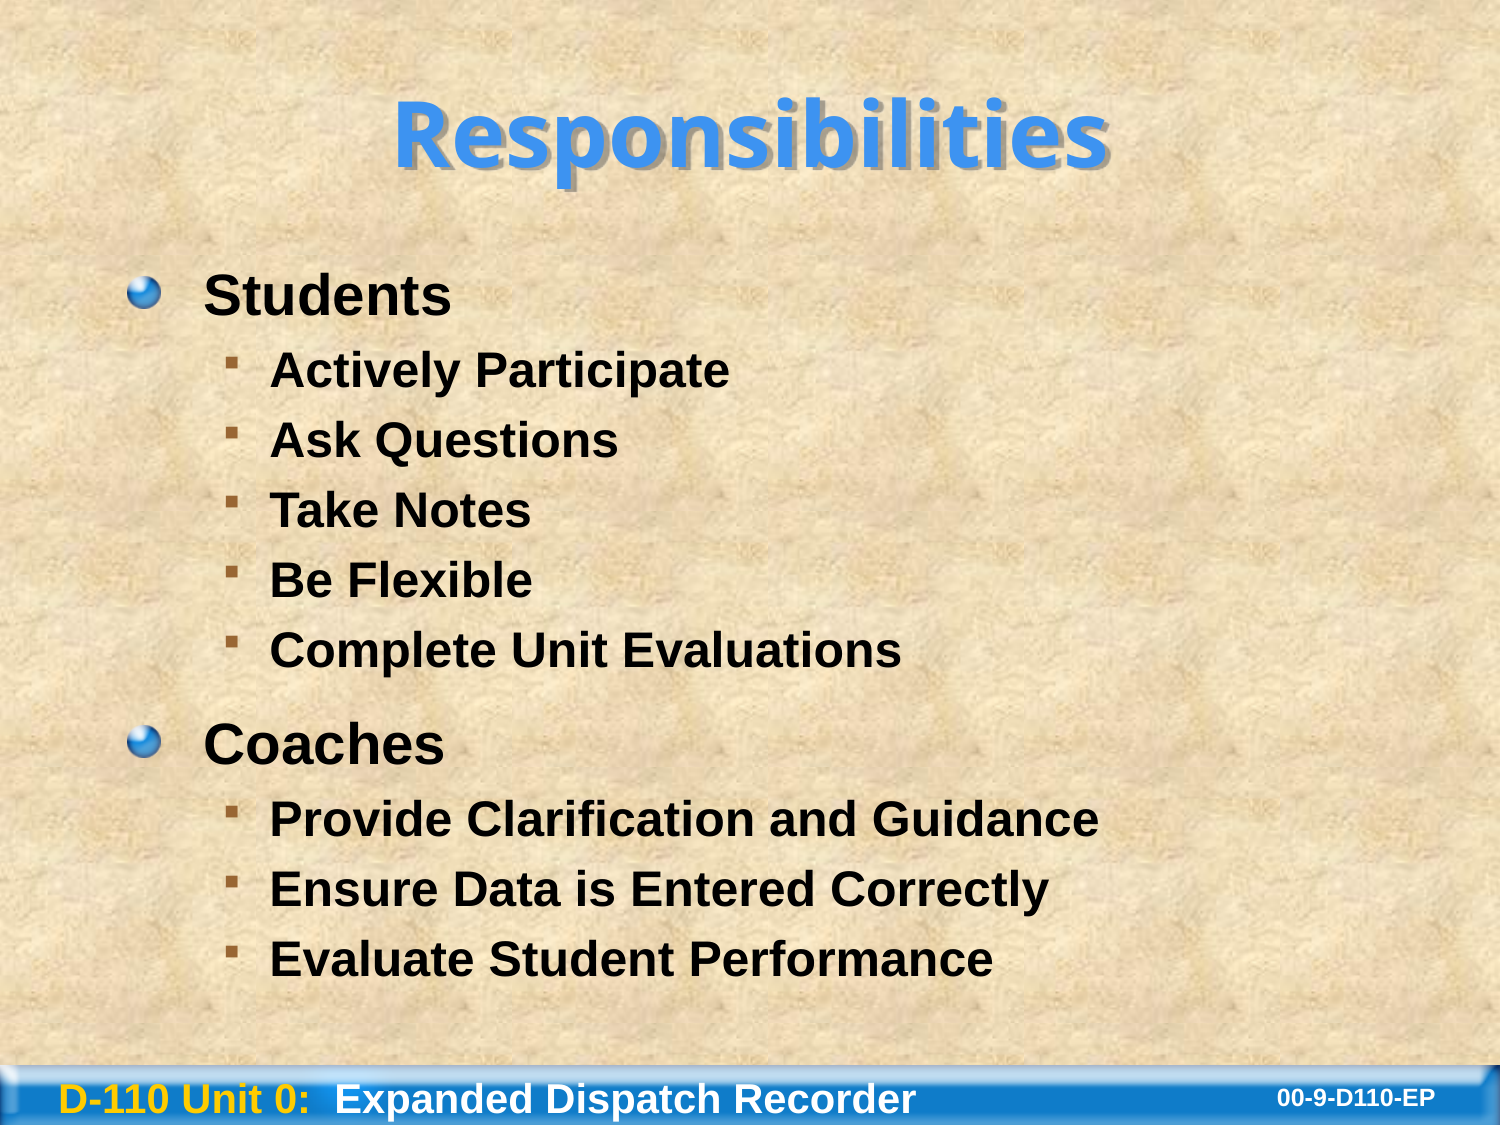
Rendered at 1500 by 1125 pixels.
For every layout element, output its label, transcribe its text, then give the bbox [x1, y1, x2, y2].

picture [127, 276, 161, 309]
picture [0, 0, 1500, 1125]
list Students Actively Participate Ask Questions Take Notes Be Flexible Complete Unit Evaluations Coaches Provide Clarification and Guidance Ensure Data is Entered Correctly Evaluate Student Performance [112, 249, 1388, 1088]
picture [127, 725, 161, 758]
text_box D-110 Unit 0: Expanded Dispatch Recorder [43, 1064, 1039, 1125]
title Responsibilities [112, 37, 1388, 225]
